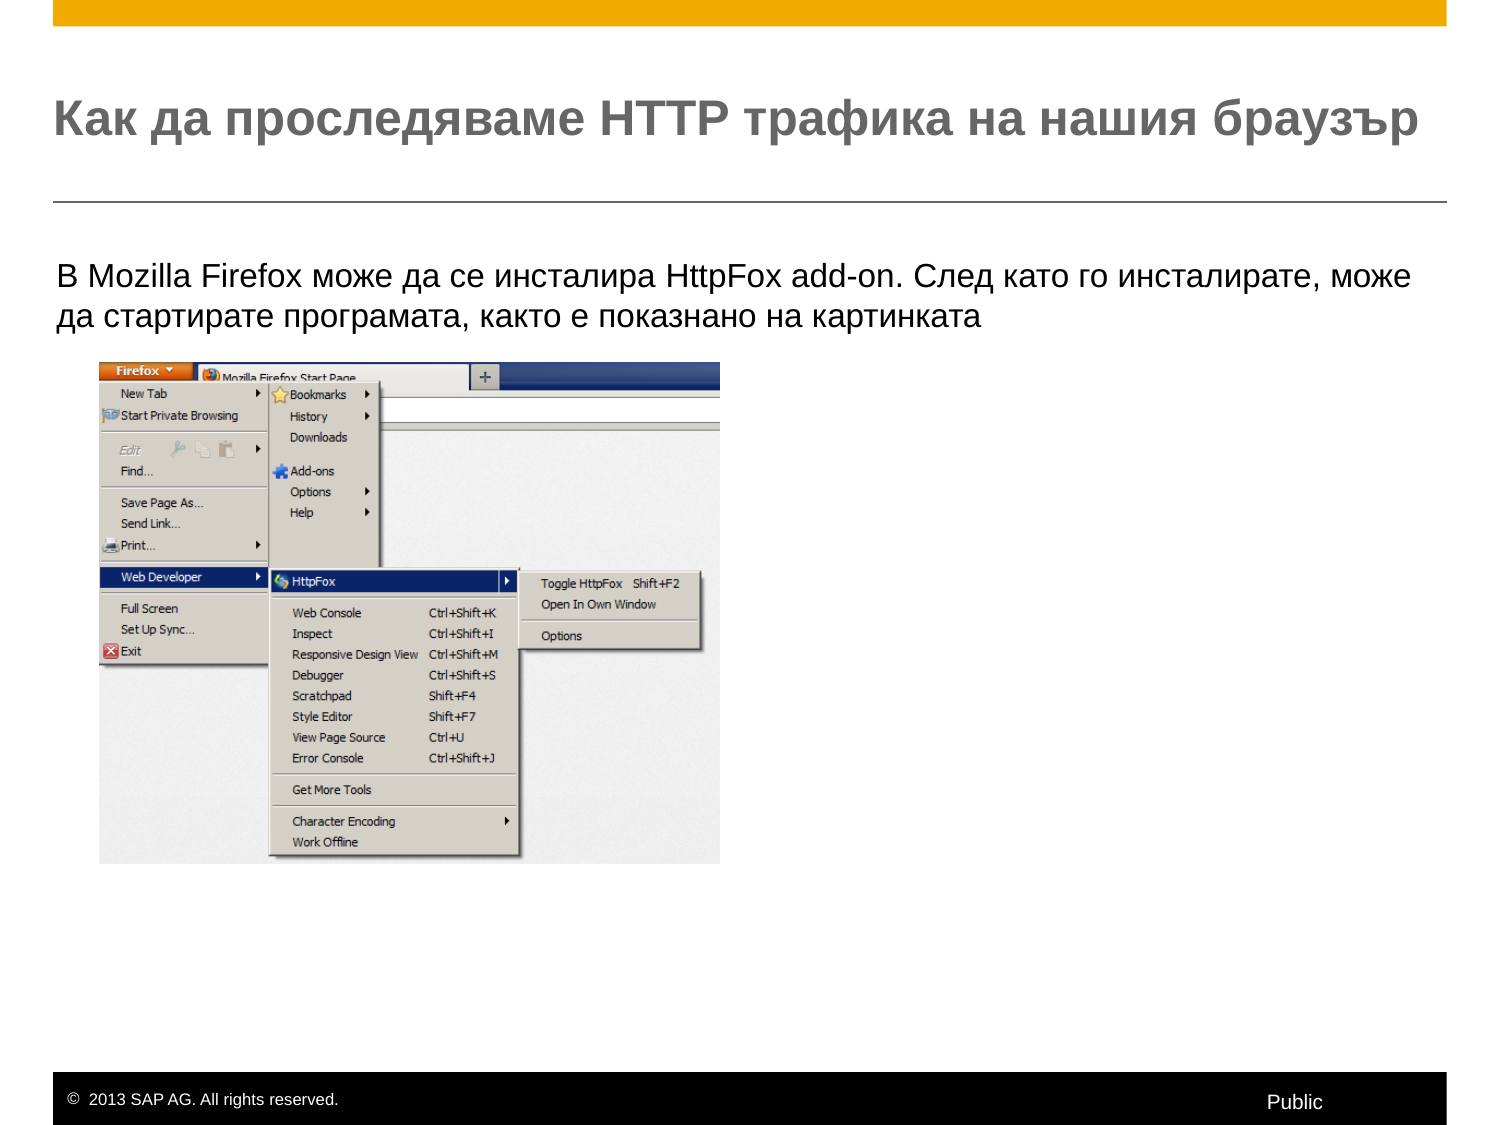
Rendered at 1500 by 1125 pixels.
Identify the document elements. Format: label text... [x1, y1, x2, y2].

title Как да проследяваме HTTP трафика на нашия браузър [53, 53, 1447, 178]
list В Mozilla Firefox може да се инсталира HttpFox add-on. След като го инсталирате, може да стартирате програмата, както е показнано на картинката [56, 253, 1450, 975]
picture [99, 362, 720, 864]
